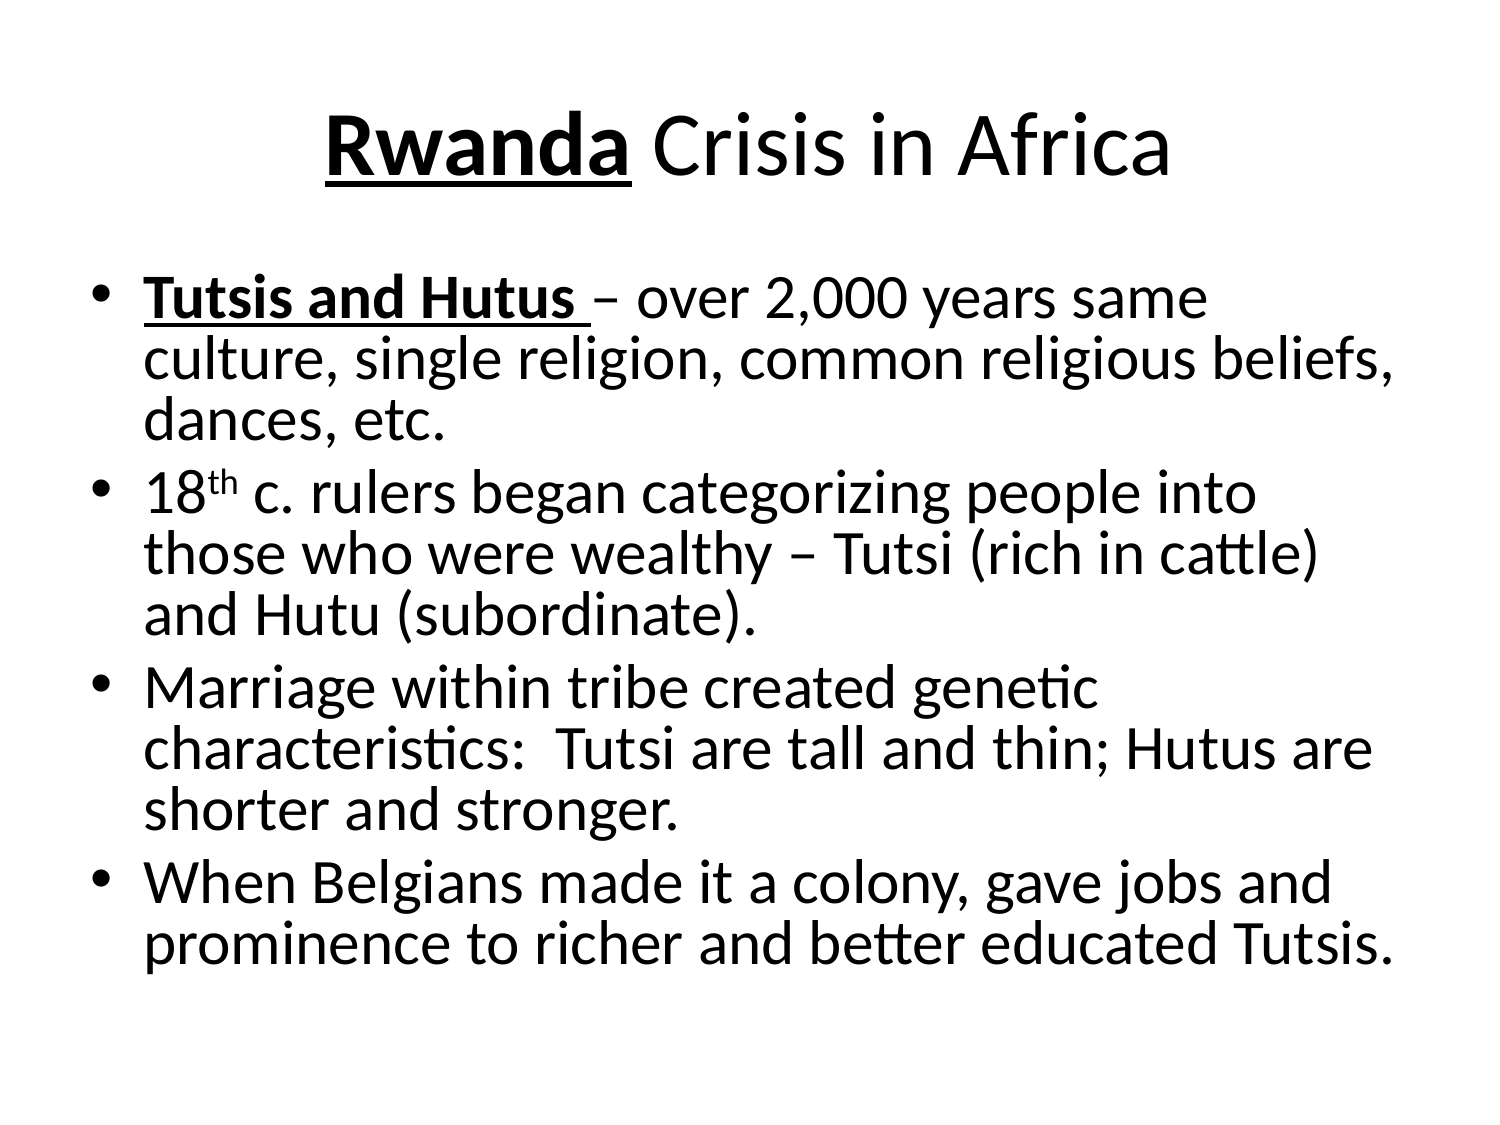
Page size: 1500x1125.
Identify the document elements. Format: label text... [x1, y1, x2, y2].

list Tutsis and Hutus – over 2,000 years same culture, single religion, common religious beliefs, dances, etc. 18th c. rulers began categorizing people into those who were wealthy – Tutsi (rich in cattle) and Hutu (subordinate). Marriage within tribe created genetic characteristics: Tutsi are tall and thin; Hutus are shorter and stronger. When Belgians made it a colony, gave jobs and prominence to richer and better educated Tutsis. [75, 262, 1425, 1005]
title Rwanda Crisis in Africa [75, 45, 1425, 233]
